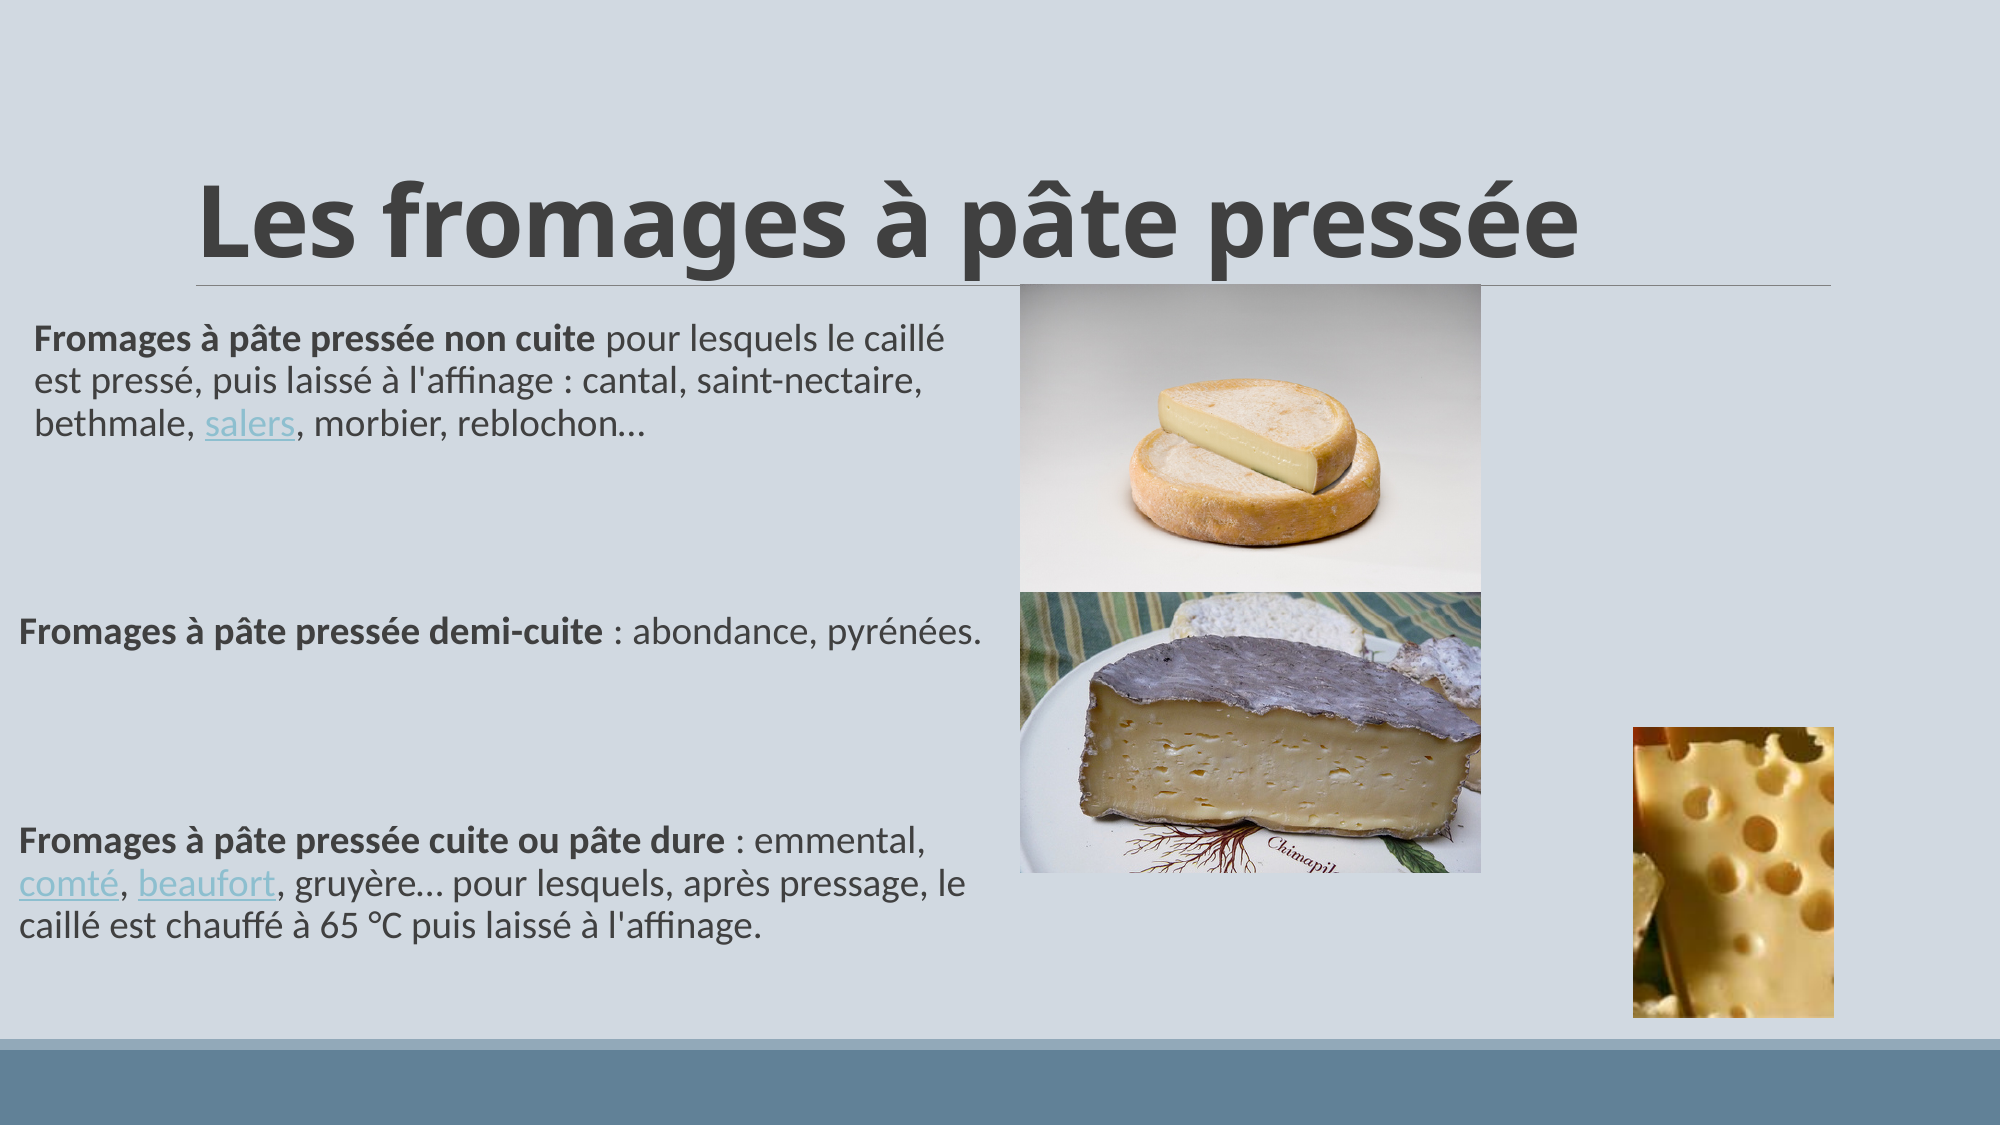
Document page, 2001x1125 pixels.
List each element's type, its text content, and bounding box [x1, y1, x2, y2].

title Les fromages à pâte pressée [180, 47, 1830, 285]
picture [1019, 284, 1481, 873]
list Fromages à pâte pressée non cuite pour lesquels le caillé est pressé, puis laissé à l'affinage : cantal, saint-nectaire, bethmale, salers, morbier, reblochon… Fromages à pâte pressée demi-cuite : abondance, pyrénées. Fromages à pâte pressée cuite ou pâte dure : emmental, comté, beaufort, gruyère… pour lesquels, après pressage, le caillé est chauffé à 65 °C puis laissé à l'affinage. [19, 310, 990, 978]
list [1632, 726, 1834, 1019]
